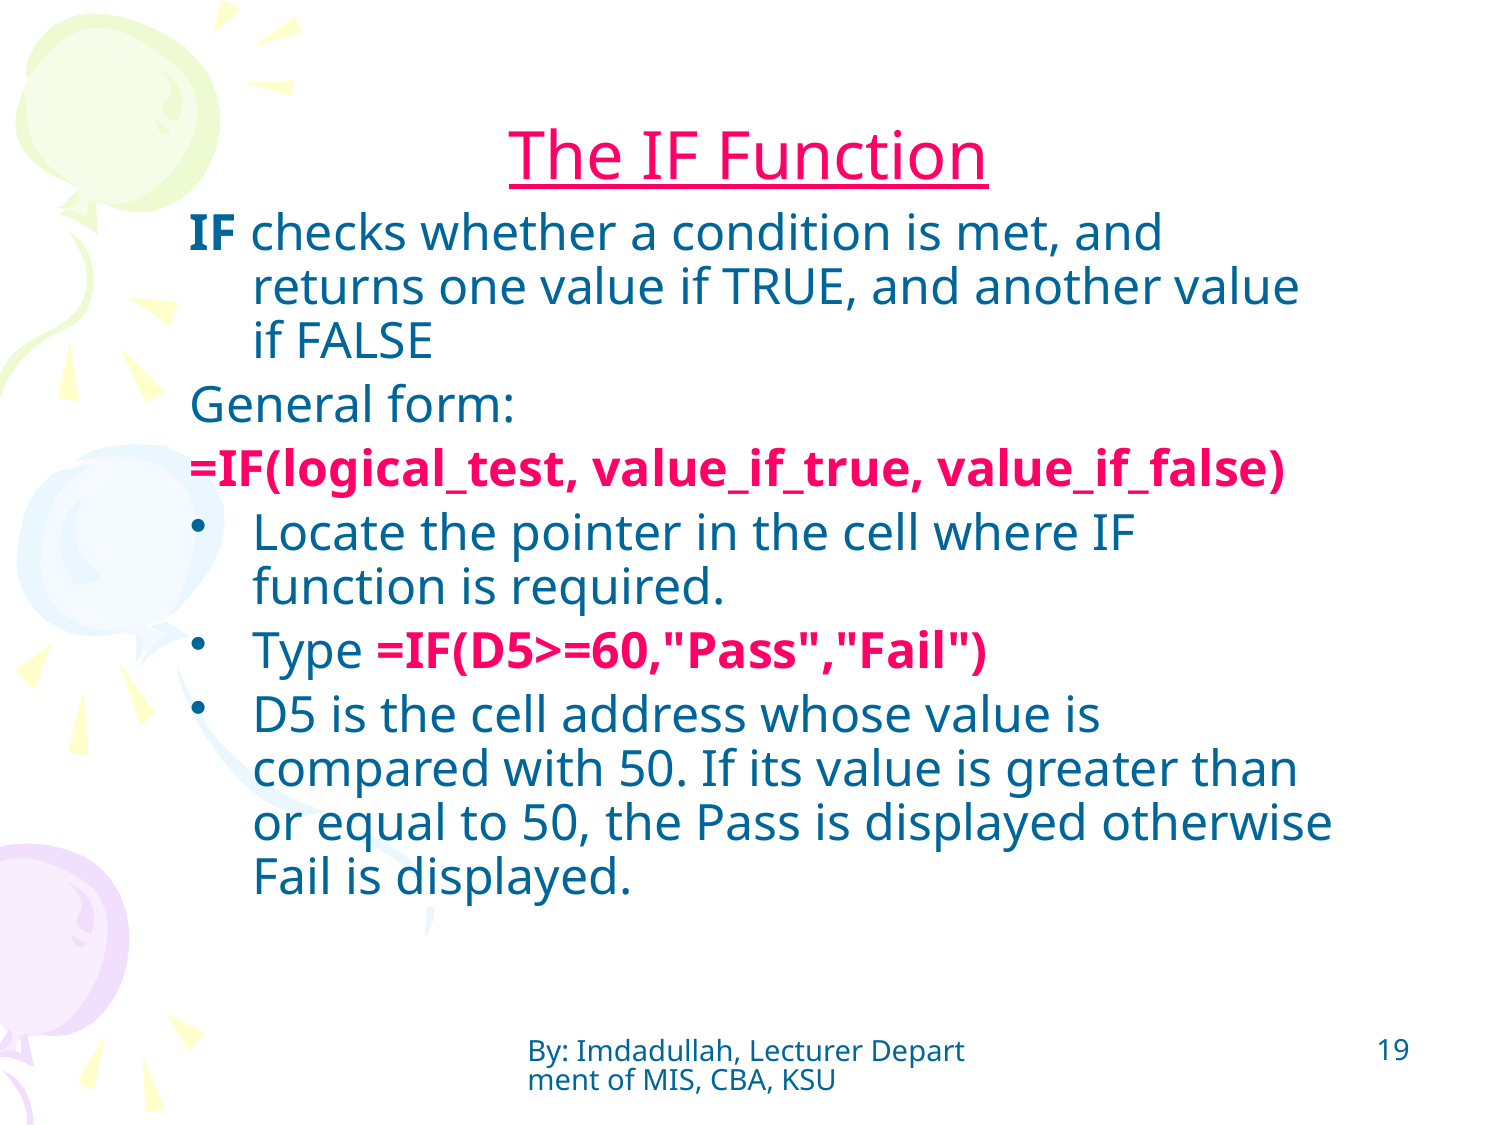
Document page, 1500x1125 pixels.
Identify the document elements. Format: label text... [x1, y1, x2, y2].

title The IF Function [72, 74, 1426, 201]
list IF checks whether a condition is met, and returns one value if TRUE, and another value if FALSE General form: =IF(logical_test, value_if_true, value_if_false) Locate the pointer in the cell where IF function is required. Type =IF(D5>=60,"Pass","Fail") D5 is the cell address whose value is compared with 50. If its value is greater than or equal to 50, the Pass is displayed otherwise Fail is displayed. [174, 201, 1351, 1001]
slide_number 19 [1074, 1023, 1426, 1100]
footer By: Imdadullah, Lecturer Department of MIS, CBA, KSU [512, 1024, 988, 1101]
